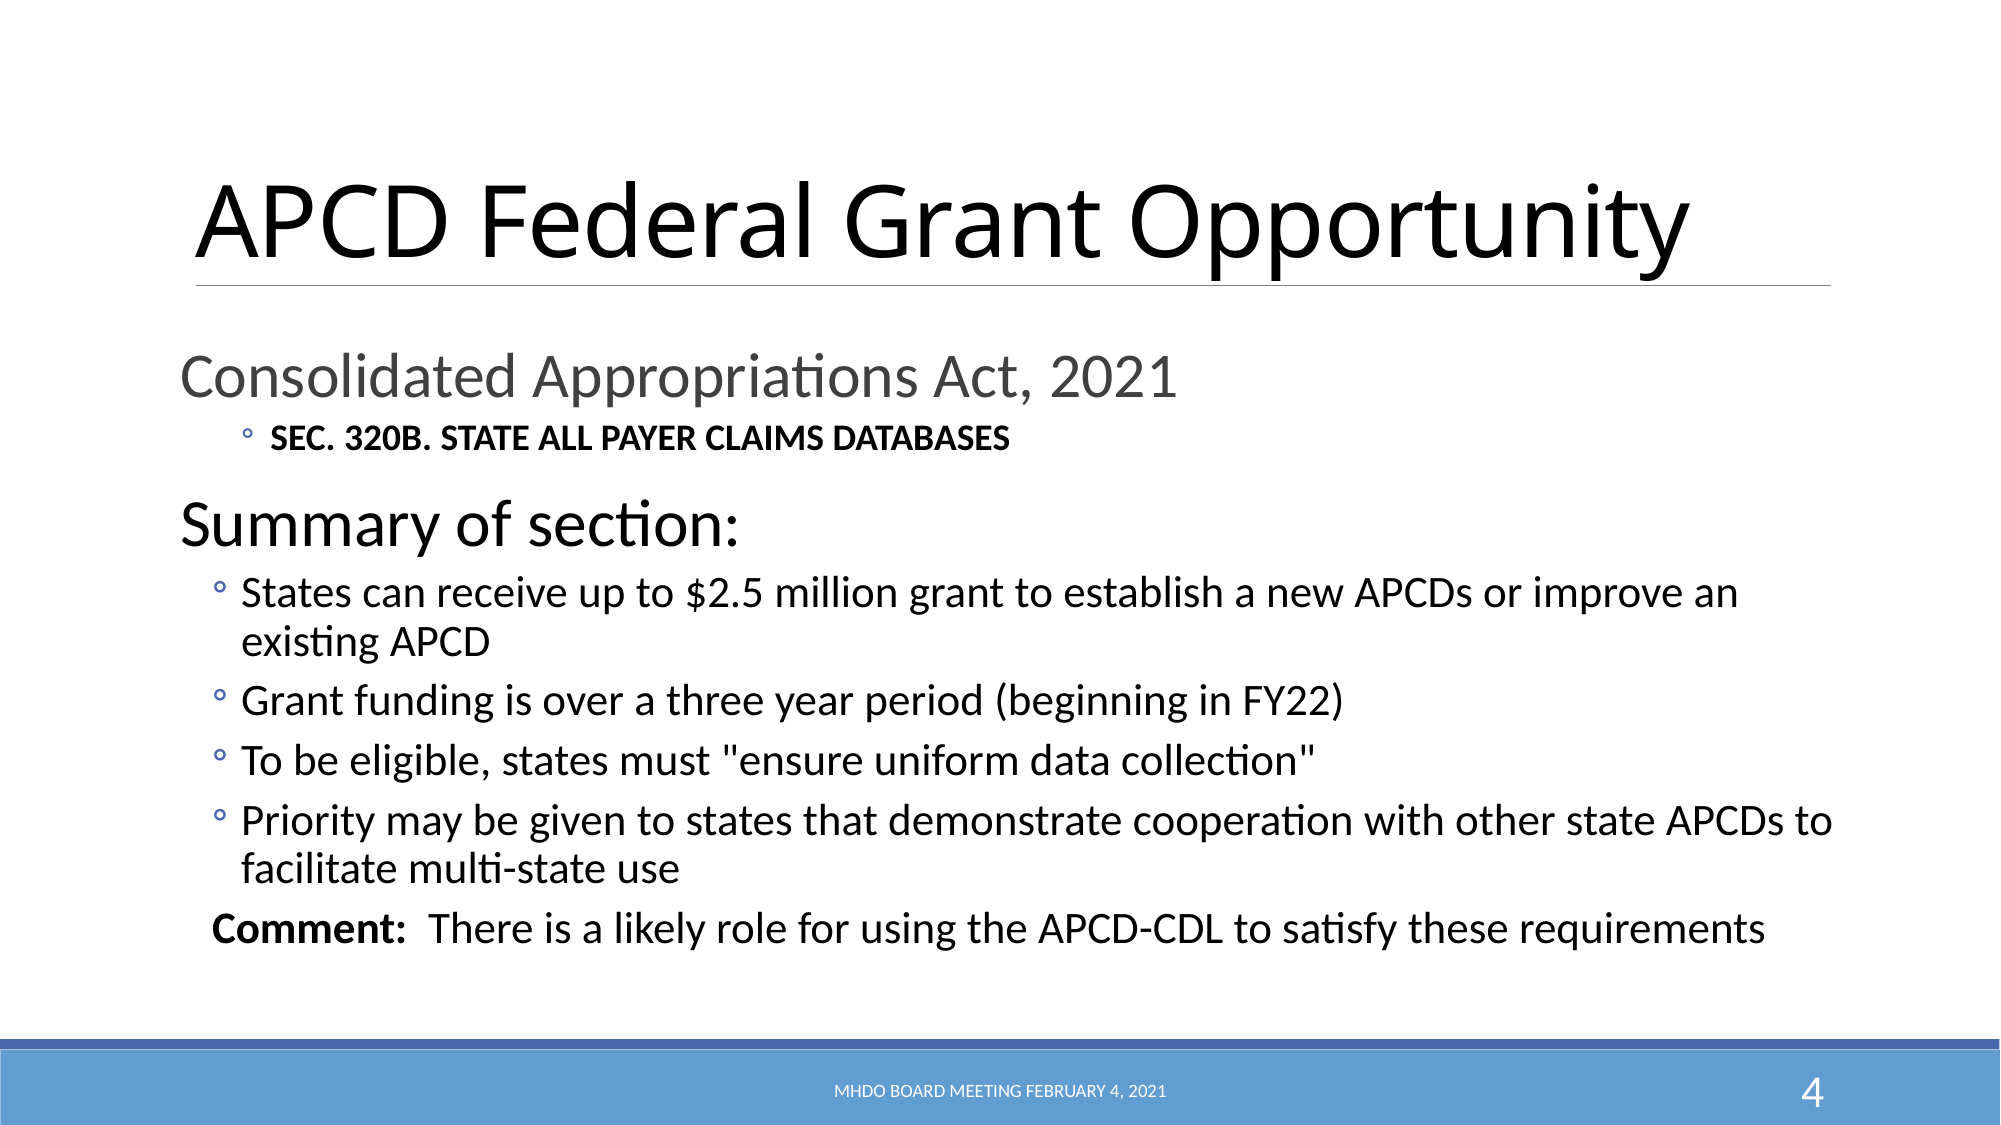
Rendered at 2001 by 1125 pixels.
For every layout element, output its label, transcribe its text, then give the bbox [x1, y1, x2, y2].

list Consolidated Appropriations Act, 2021 SEC. 320B. STATE ALL PAYER CLAIMS DATABASES Summary of section: States can receive up to $2.5 million grant to establish a new APCDs or improve an existing APCD Grant funding is over a three year period (beginning in FY22) To be eligible, states must "ensure uniform data collection" Priority may be given to states that demonstrate cooperation with other state APCDs to facilitate multi-state use Comment: There is a likely role for using the APCD-CDL to satisfy these requirements [180, 334, 1840, 963]
title APCD Federal Grant Opportunity [180, 47, 1840, 285]
footer MHDO Board Meeting February 4, 2021 [604, 1059, 1396, 1120]
slide_number 4 [1624, 1059, 1840, 1120]
